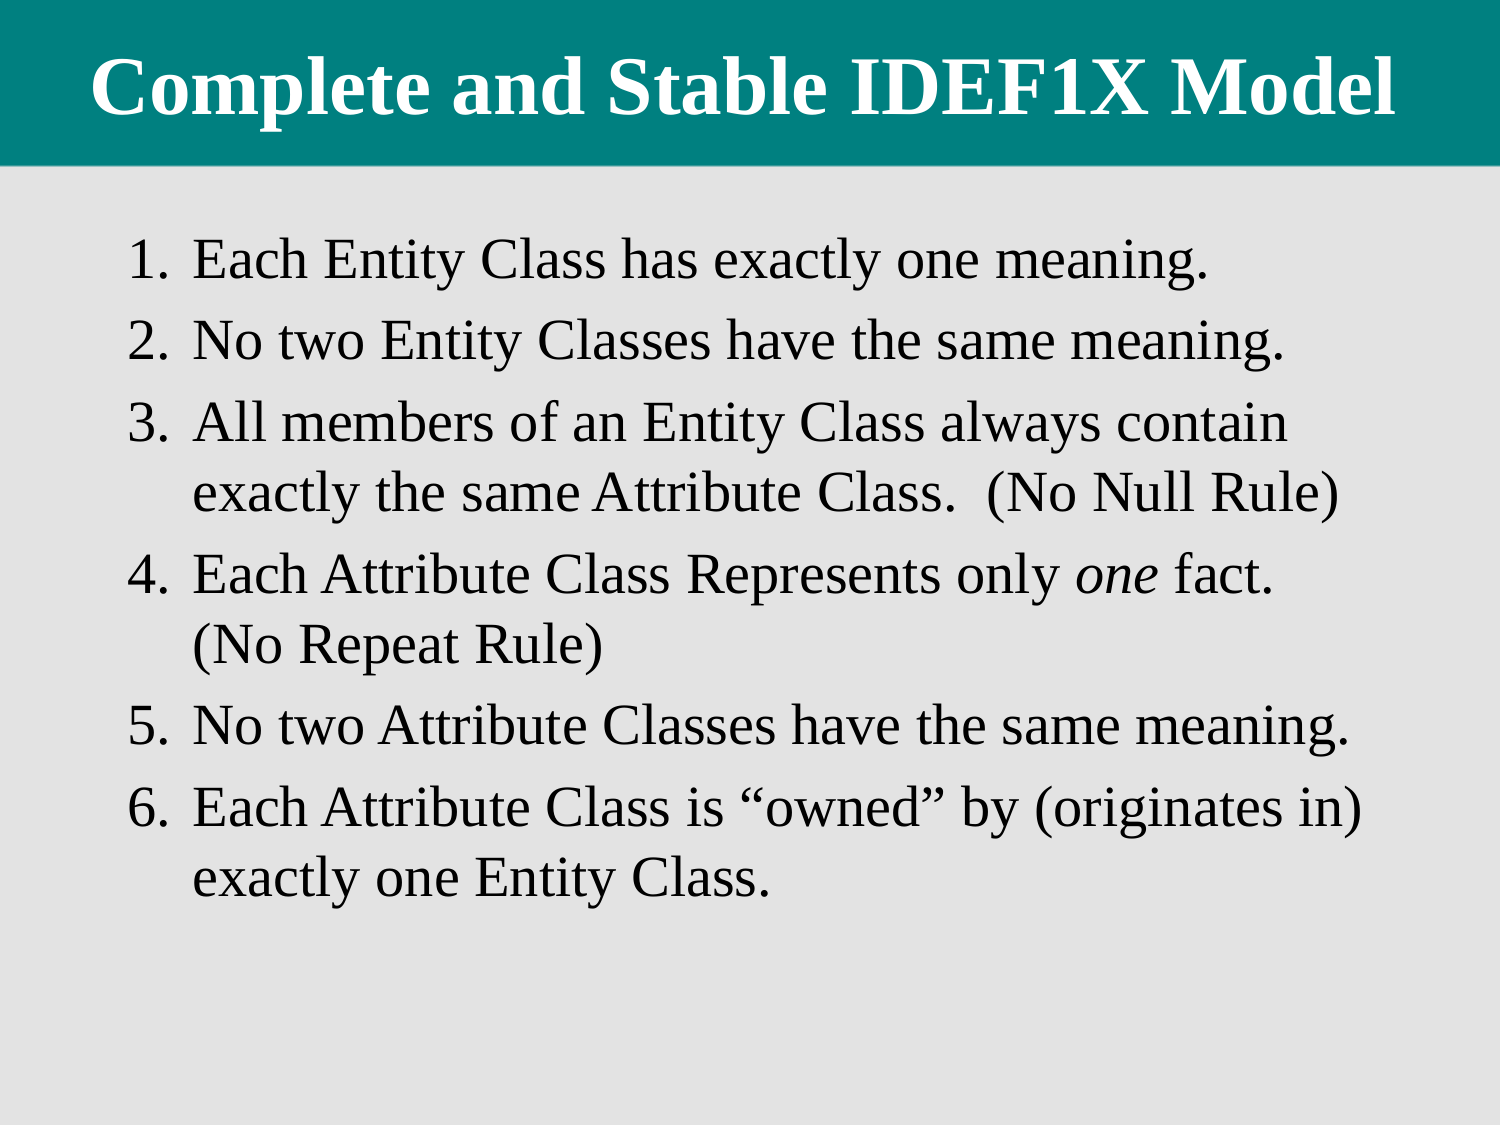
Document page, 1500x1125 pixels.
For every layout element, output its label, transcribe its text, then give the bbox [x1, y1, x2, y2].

list 1. Each Entity Class has exactly one meaning. 2. No two Entity Classes have the same meaning. 3. All members of an Entity Class always contain exactly the same Attribute Class. (No Null Rule) 4. Each Attribute Class Represents only one fact. (No Repeat Rule) 5. No two Attribute Classes have the same meaning. 6. Each Attribute Class is “owned” by (originates in) exactly one Entity Class. [111, 211, 1388, 929]
title Complete and Stable IDEF1X Model [0, 23, 1488, 140]
picture [0, 0, 1500, 1125]
